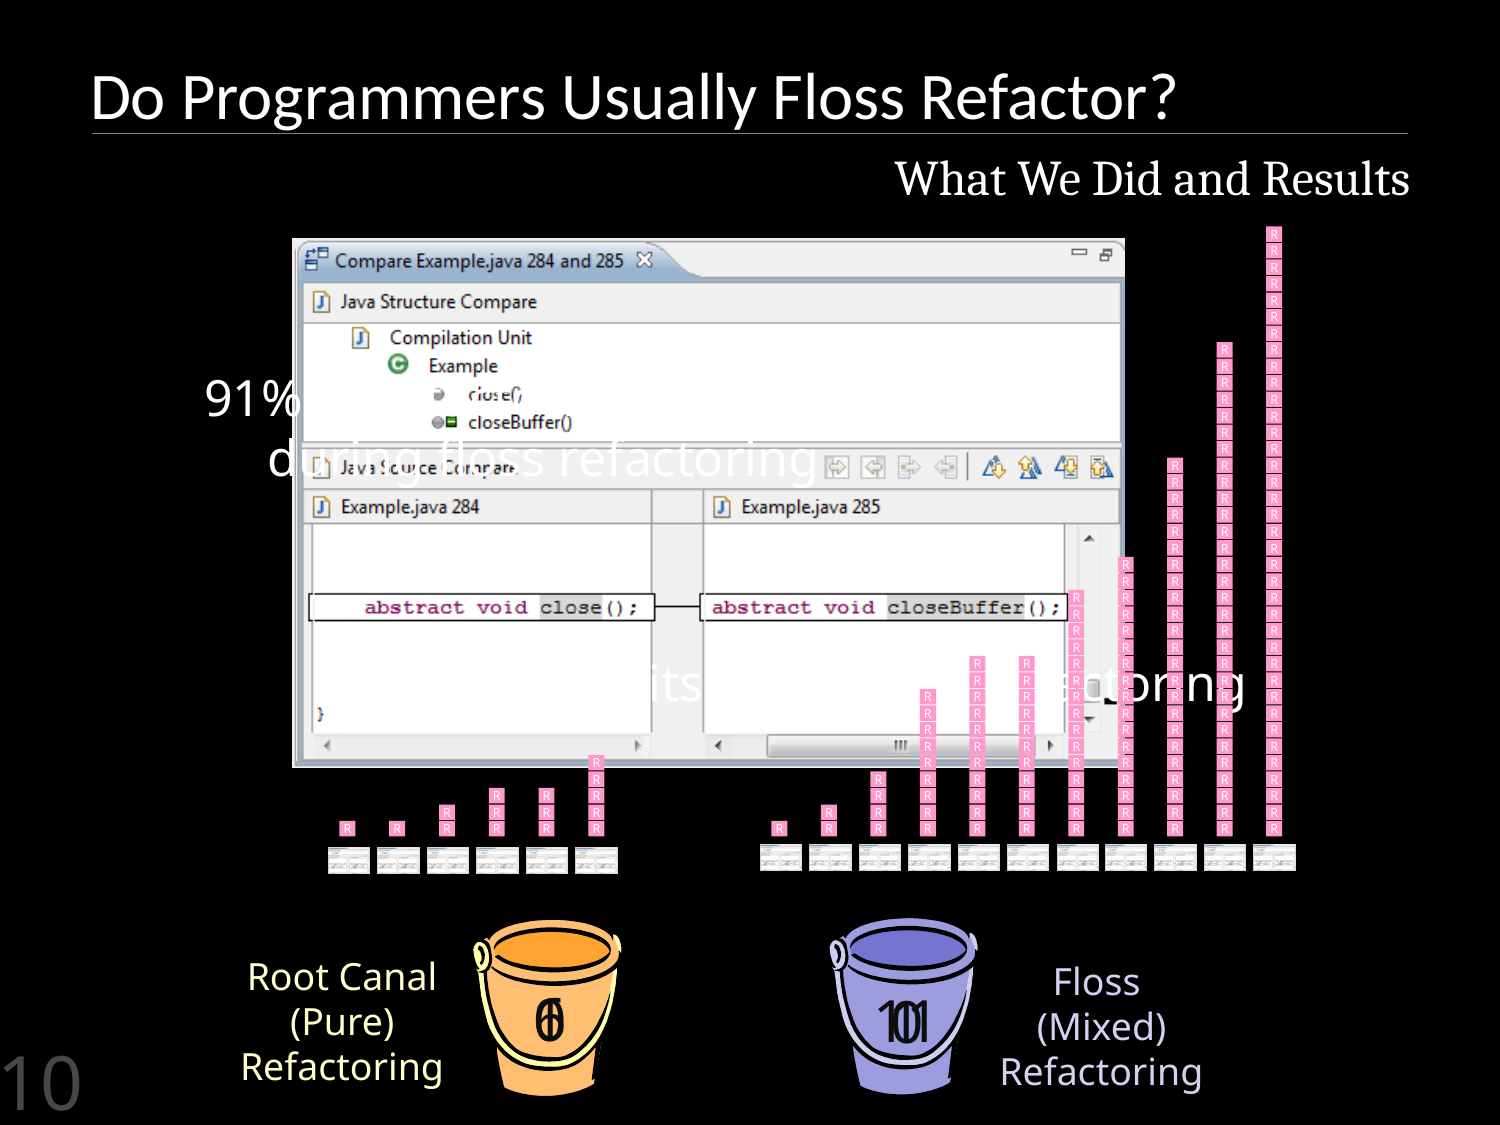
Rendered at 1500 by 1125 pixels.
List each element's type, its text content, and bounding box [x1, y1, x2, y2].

text_box 91% of refactorings occurred during floss refactoring [182, 359, 287, 495]
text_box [759, 844, 1296, 872]
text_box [339, 226, 1283, 837]
list What We Did and Results [74, 137, 1426, 226]
title Do Programmers Usually Floss Refactor? [74, 44, 1426, 137]
text_box Floss (Mixed) Refactoring [985, 950, 1230, 1100]
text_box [465, 912, 616, 1102]
slide_number 10 [0, 1059, 348, 1125]
picture [292, 238, 339, 768]
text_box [822, 911, 981, 1100]
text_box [328, 847, 618, 875]
text_box Root Canal (Pure) Refactoring [214, 945, 460, 1096]
